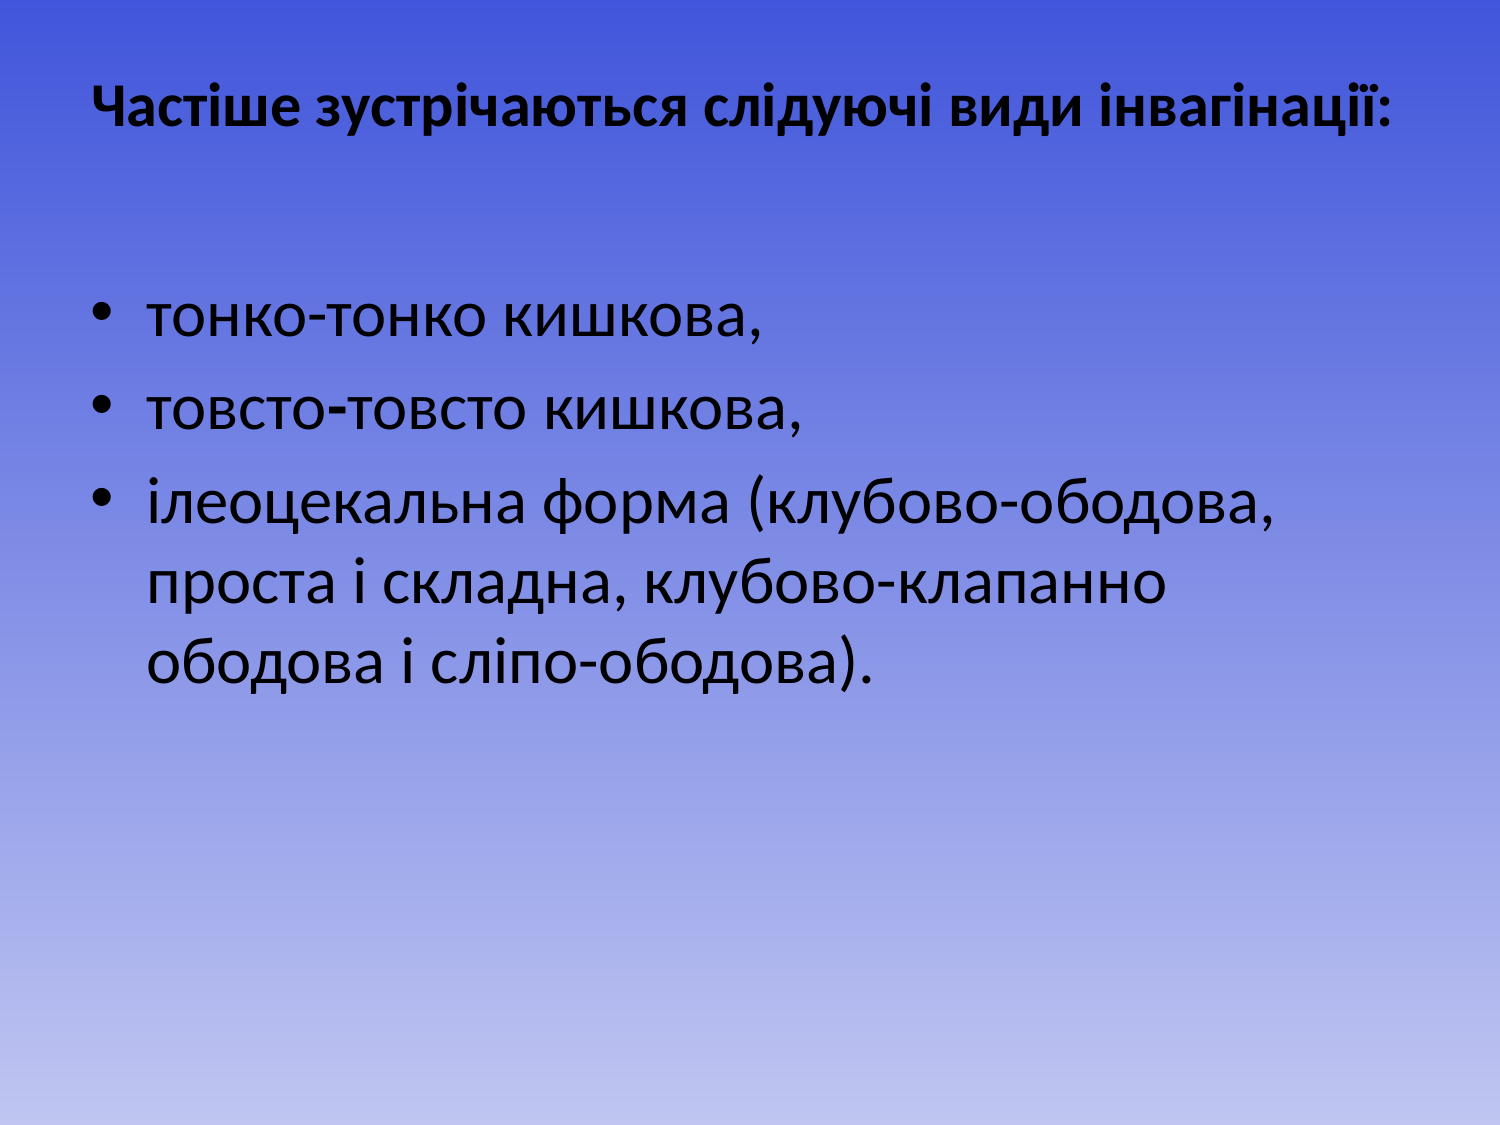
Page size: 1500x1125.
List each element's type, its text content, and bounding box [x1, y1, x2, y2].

list тонко-тонко кишкова, товсто-товсто кишкова, ілеоцекальна форма (клубово-ободова, проста і складна, клубово-клапанно ободова і сліпо-ободова). [75, 262, 1425, 1005]
title Частіше зустрічаються слідуючі види інвагінації: [75, 45, 1425, 233]
